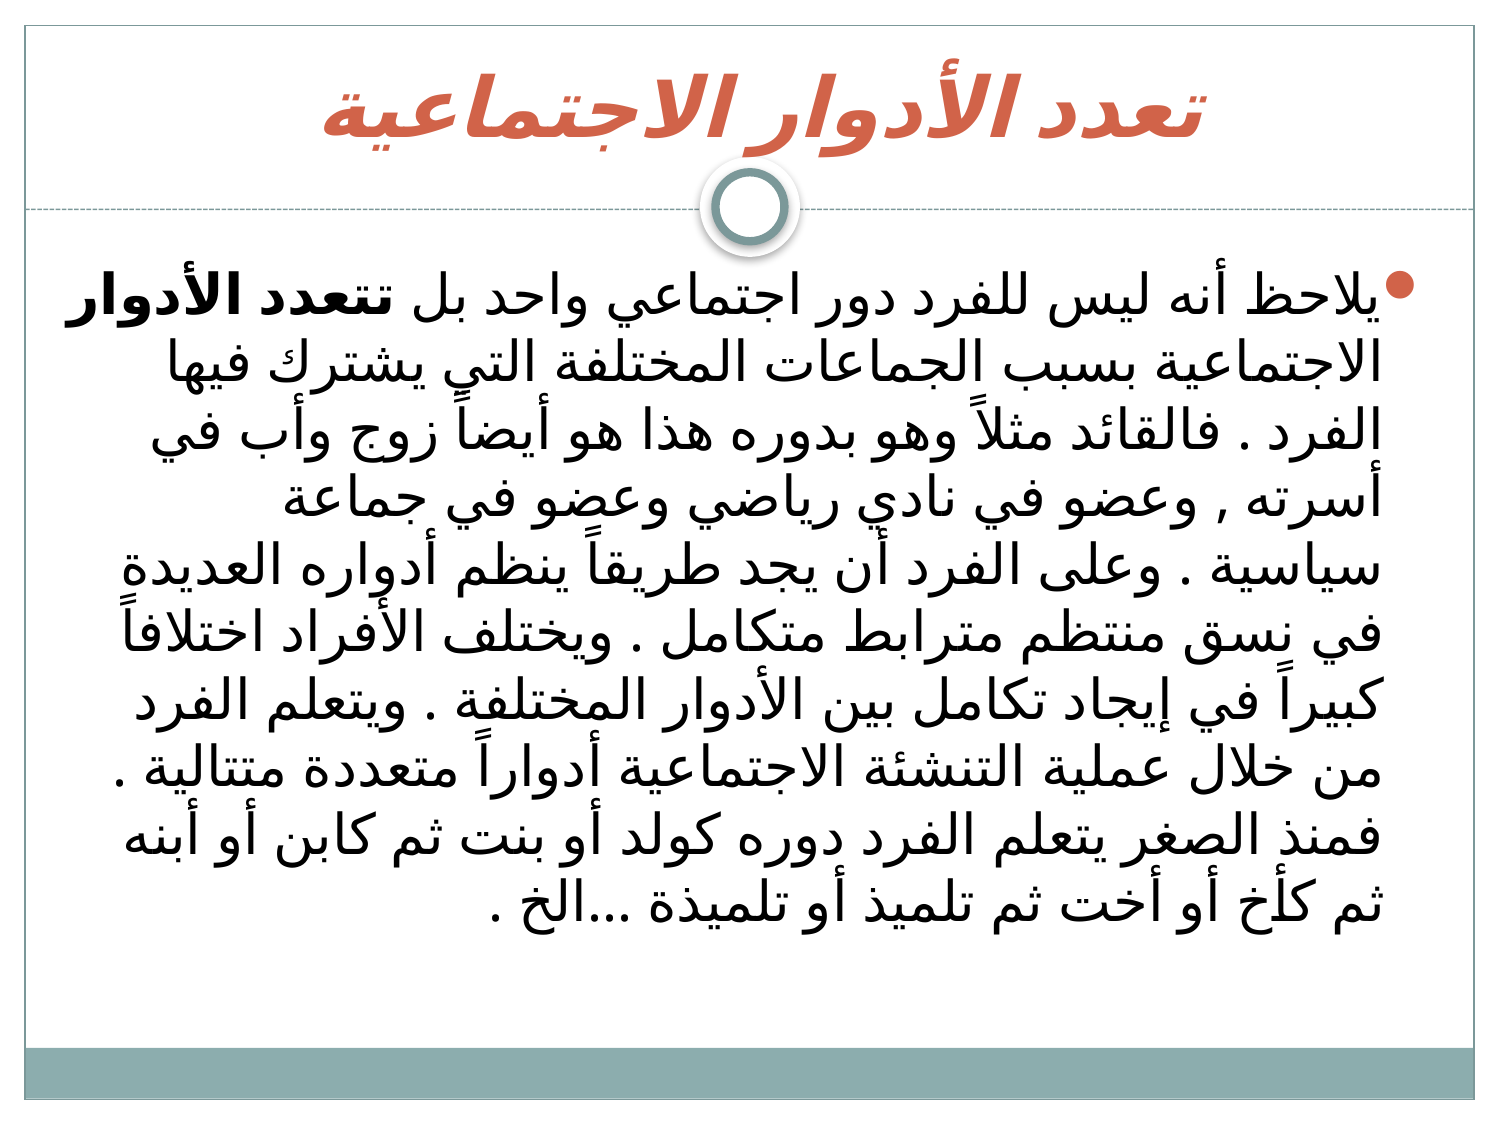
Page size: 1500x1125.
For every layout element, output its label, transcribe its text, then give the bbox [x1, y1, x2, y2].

list يلاحظ أنه ليس للفرد دور اجتماعي واحد بل تتعدد الأدوار الاجتماعية بسبب الجماعات المختلفة التي يشترك فيها الفرد . فالقائد مثلاً وهو بدوره هذا هو أيضاً زوج وأب في أسرته , وعضو في نادي رياضي وعضو في جماعة سياسية . وعلى الفرد أن يجد طريقاً ينظم أدواره العديدة في نسق منتظم مترابط متكامل . ويختلف الأفراد اختلافاً كبيراً في إيجاد تكامل بين الأدوار المختلفة . ويتعلم الفرد من خلال عملية التنشئة الاجتماعية أدواراً متعددة متتالية . فمنذ الصغر يتعلم الفرد دوره كولد أو بنت ثم كابن أو أبنه ثم كأخ أو أخت ثم تلميذ أو تلميذة ...الخ . [49, 250, 1445, 1001]
title تعدد الأدوار الاجتماعية [49, 37, 1450, 162]
